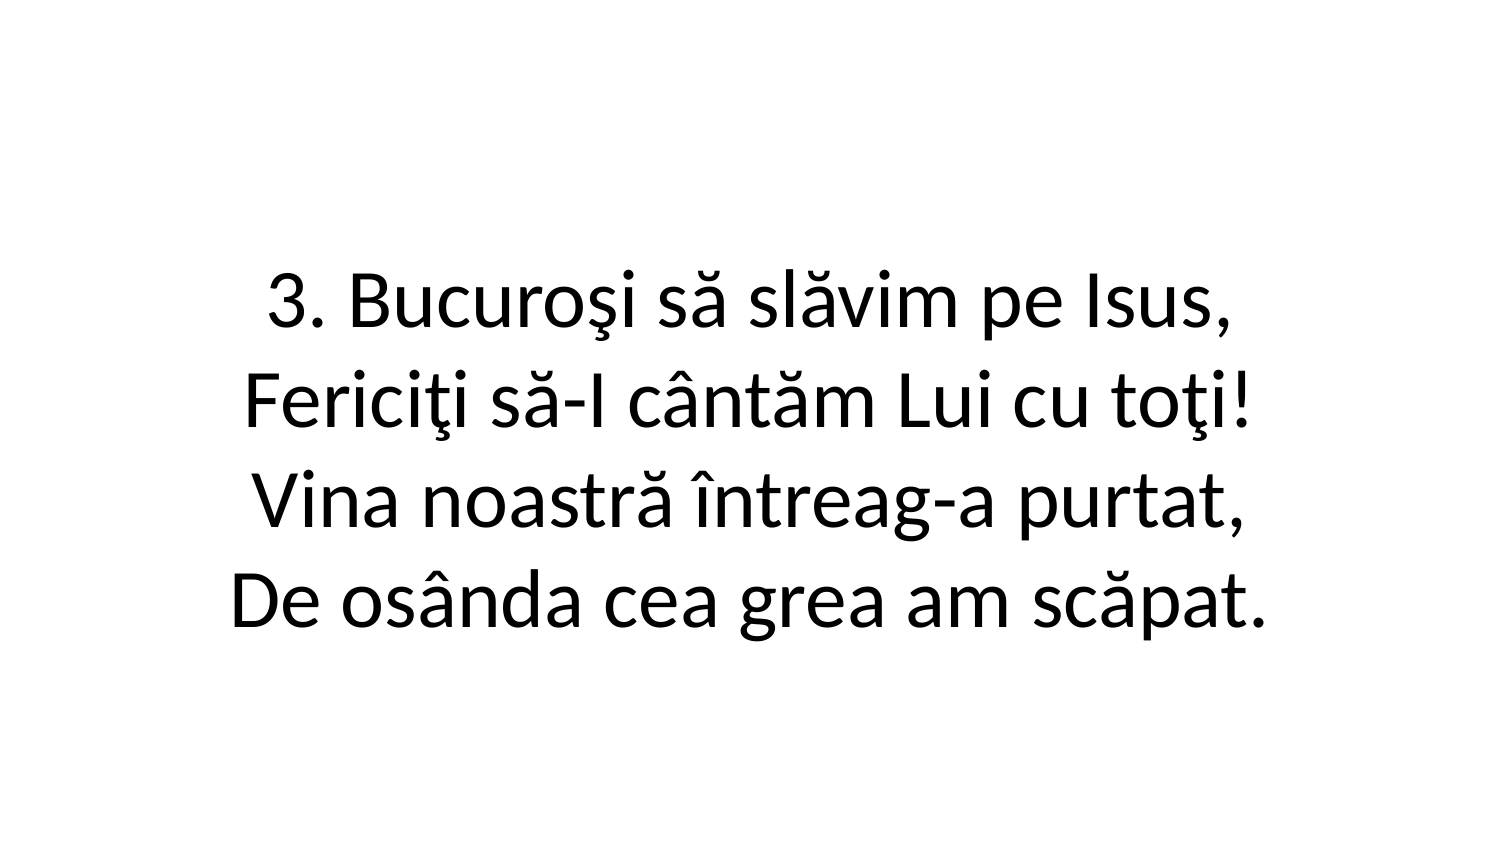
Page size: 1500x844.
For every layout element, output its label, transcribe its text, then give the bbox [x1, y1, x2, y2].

text_box 3. Bucuroşi să slăvim pe Isus, Fericiţi să-I cântăm Lui cu toţi! Vina noastră întreag-a purtat, De osânda cea grea am scăpat. [214, 192, 1286, 652]
